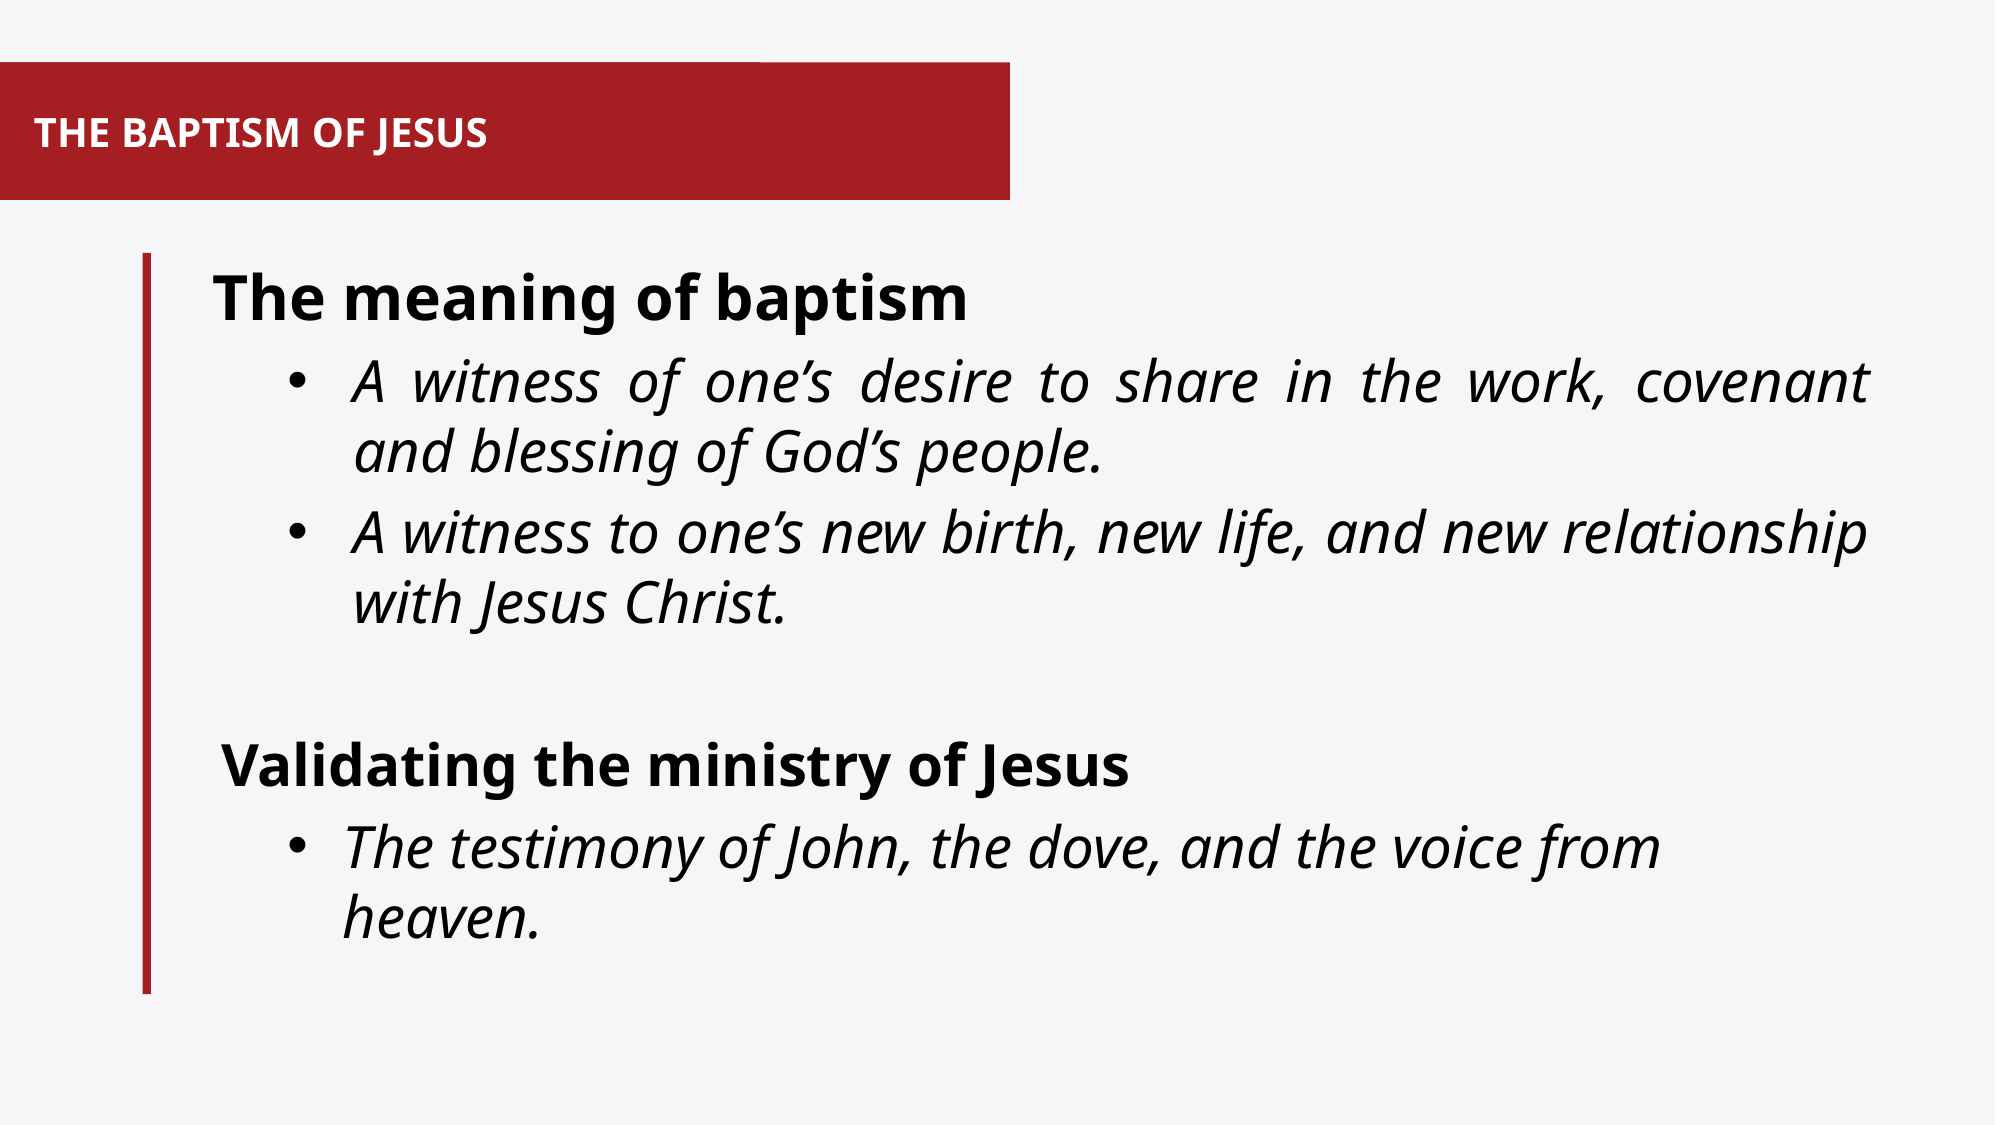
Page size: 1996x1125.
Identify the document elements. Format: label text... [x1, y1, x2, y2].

subtitle The meaning of baptism A witness of one’s desire to share in the work, covenant and blessing of God’s people. A witness to one’s new birth, new life, and new relationship with Jesus Christ. Validating the ministry of Jesus The testimony of John, the dove, and the voice from heaven. [197, 249, 1885, 1063]
title THE BAPTISM OF JESUS [0, 62, 1010, 200]
